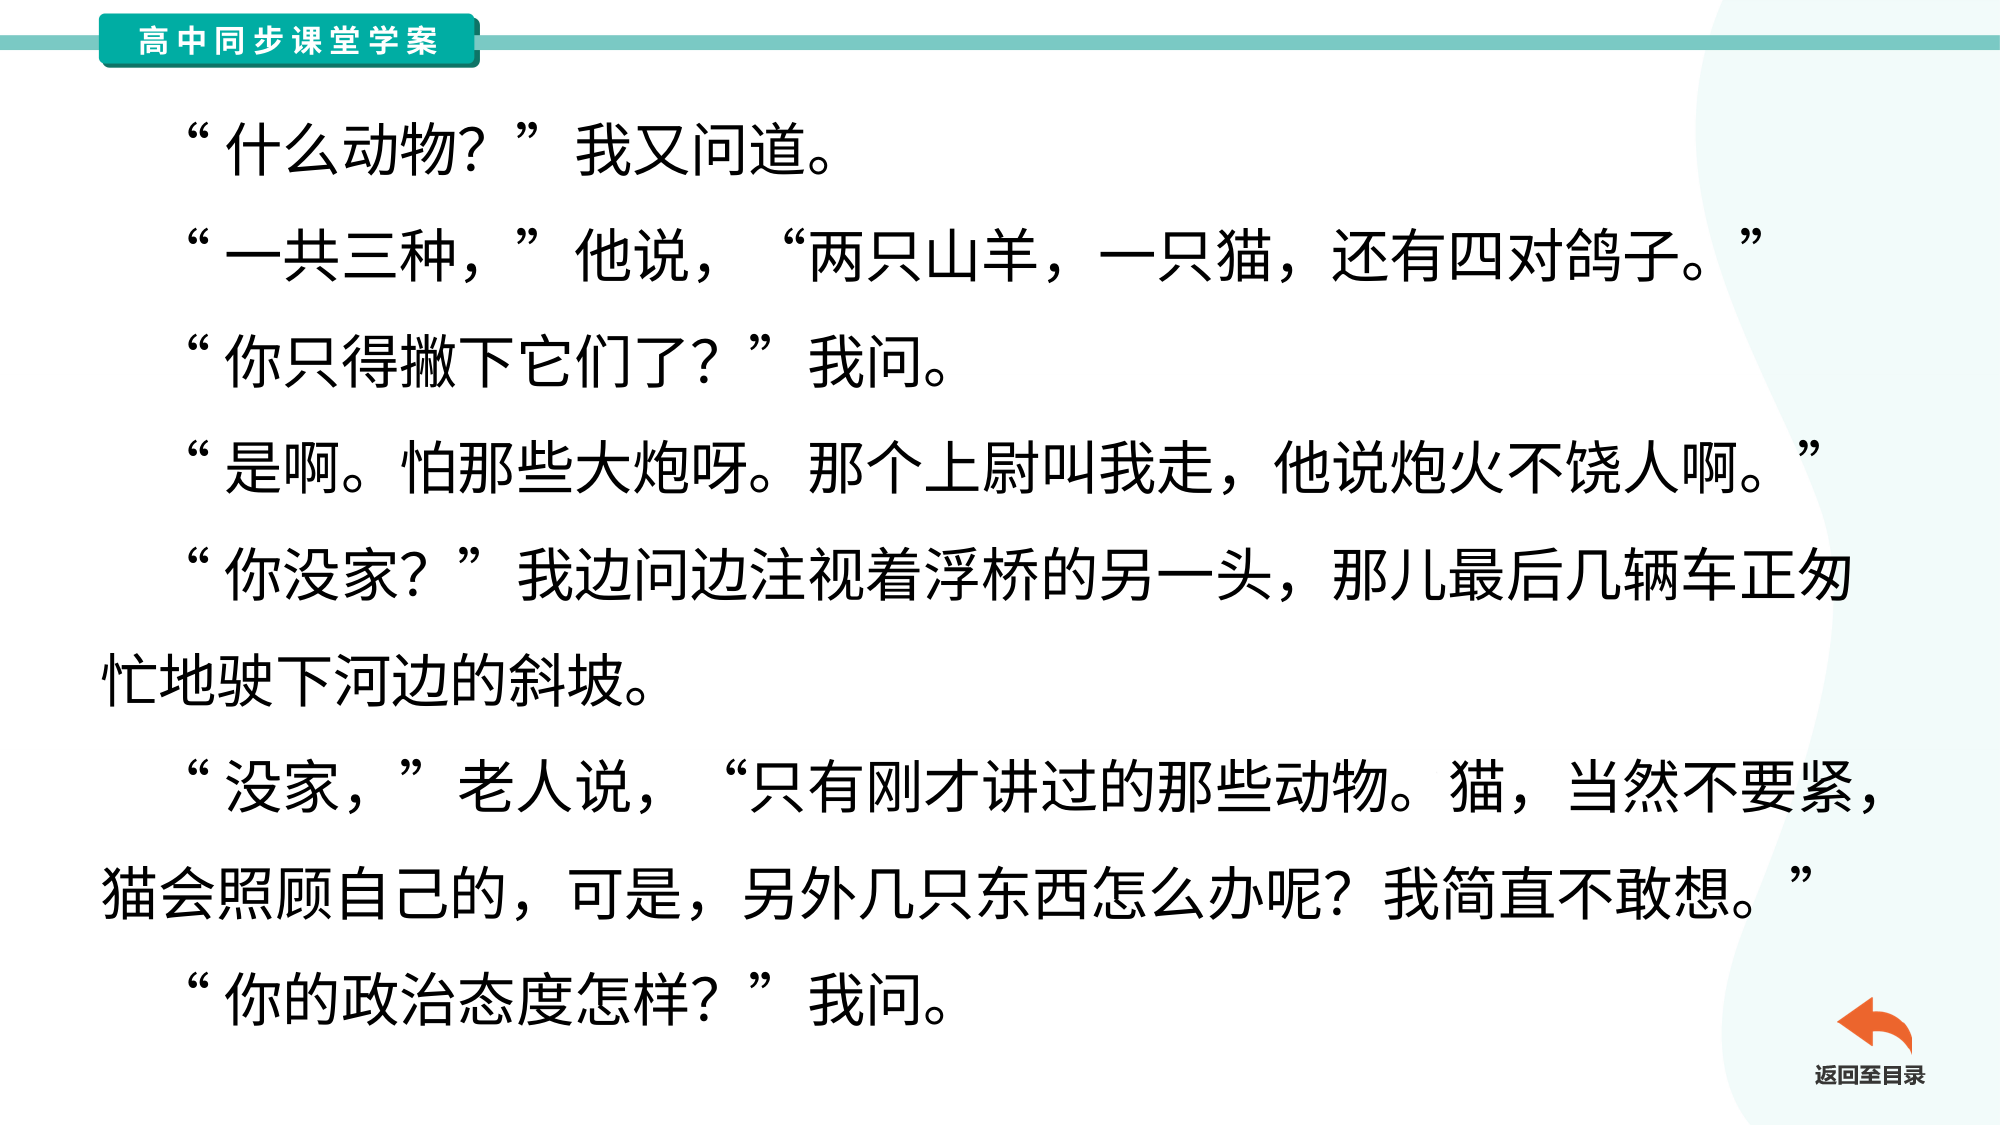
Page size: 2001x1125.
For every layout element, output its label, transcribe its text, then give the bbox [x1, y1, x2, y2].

picture [0, 0, 2000, 1125]
text_box “什么动物？”我又问道。 “一共三种，”他说，“两只山羊，一只猫，还有四对鸽子。” “你只得撇下它们了？”我问。 “是啊。怕那些大炮呀。那个上尉叫我走，他说炮火不饶人啊。” “你没家？”我边问边注视着浮桥的另一头，那儿最后几辆车正匆 忙地驶下河边的斜坡。 “没家，”老人说，“只有刚才讲过的那些动物。猫，当然不要紧， 猫会照顾自己的，可是，另外几只东西怎么办呢？我简直不敢想。” “你的政治态度怎样？”我问。 [100, 76, 1899, 1033]
